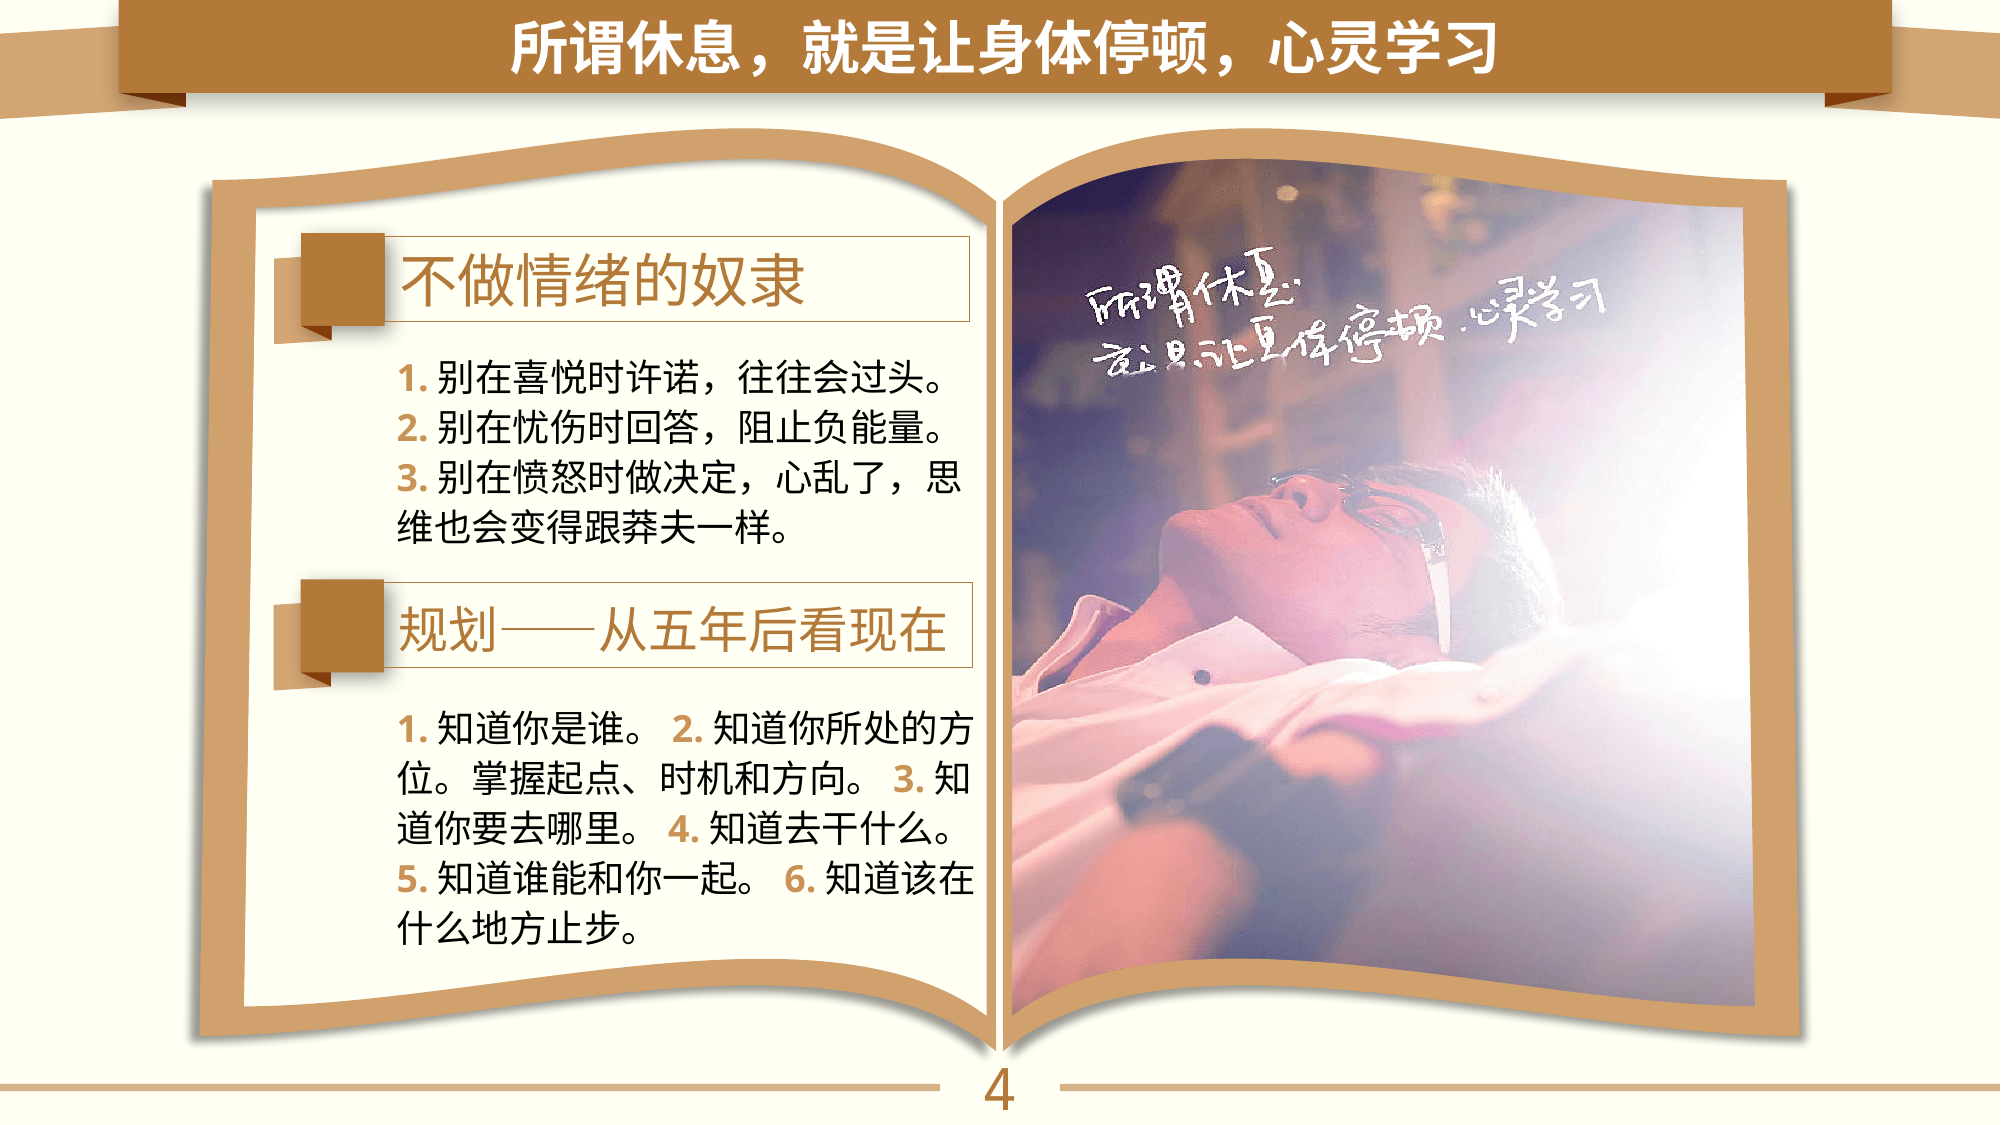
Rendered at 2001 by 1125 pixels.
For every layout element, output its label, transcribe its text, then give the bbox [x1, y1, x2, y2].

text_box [0, 0, 2000, 113]
text_box 不做情绪的奴隶 [385, 236, 970, 322]
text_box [271, 233, 385, 343]
text_box [1006, 152, 1761, 1028]
text_box 规划——从五年后看现在 [384, 582, 973, 668]
text_box [198, 127, 998, 1044]
text_box [237, 153, 993, 1028]
text_box [1059, 1083, 2000, 1092]
text_box 1.别在喜悦时许诺，往往会过头。 2.别在忧伤时回答，阻止负能量。 3.别在愤怒时做决定，心乱了，思维也会变得跟莽夫一样。 [381, 341, 1001, 557]
text_box 4 [967, 1044, 1033, 1125]
text_box [1002, 127, 1801, 1044]
text_box [0, 1083, 941, 1092]
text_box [270, 579, 384, 689]
text_box 1.知道你是谁。2.知道你所处的方位。掌握起点、时机和方向。3.知道你要去哪里。4.知道去干什么。 5.知道谁能和你一起。6.知道该在什么地方止步。 [381, 692, 999, 958]
